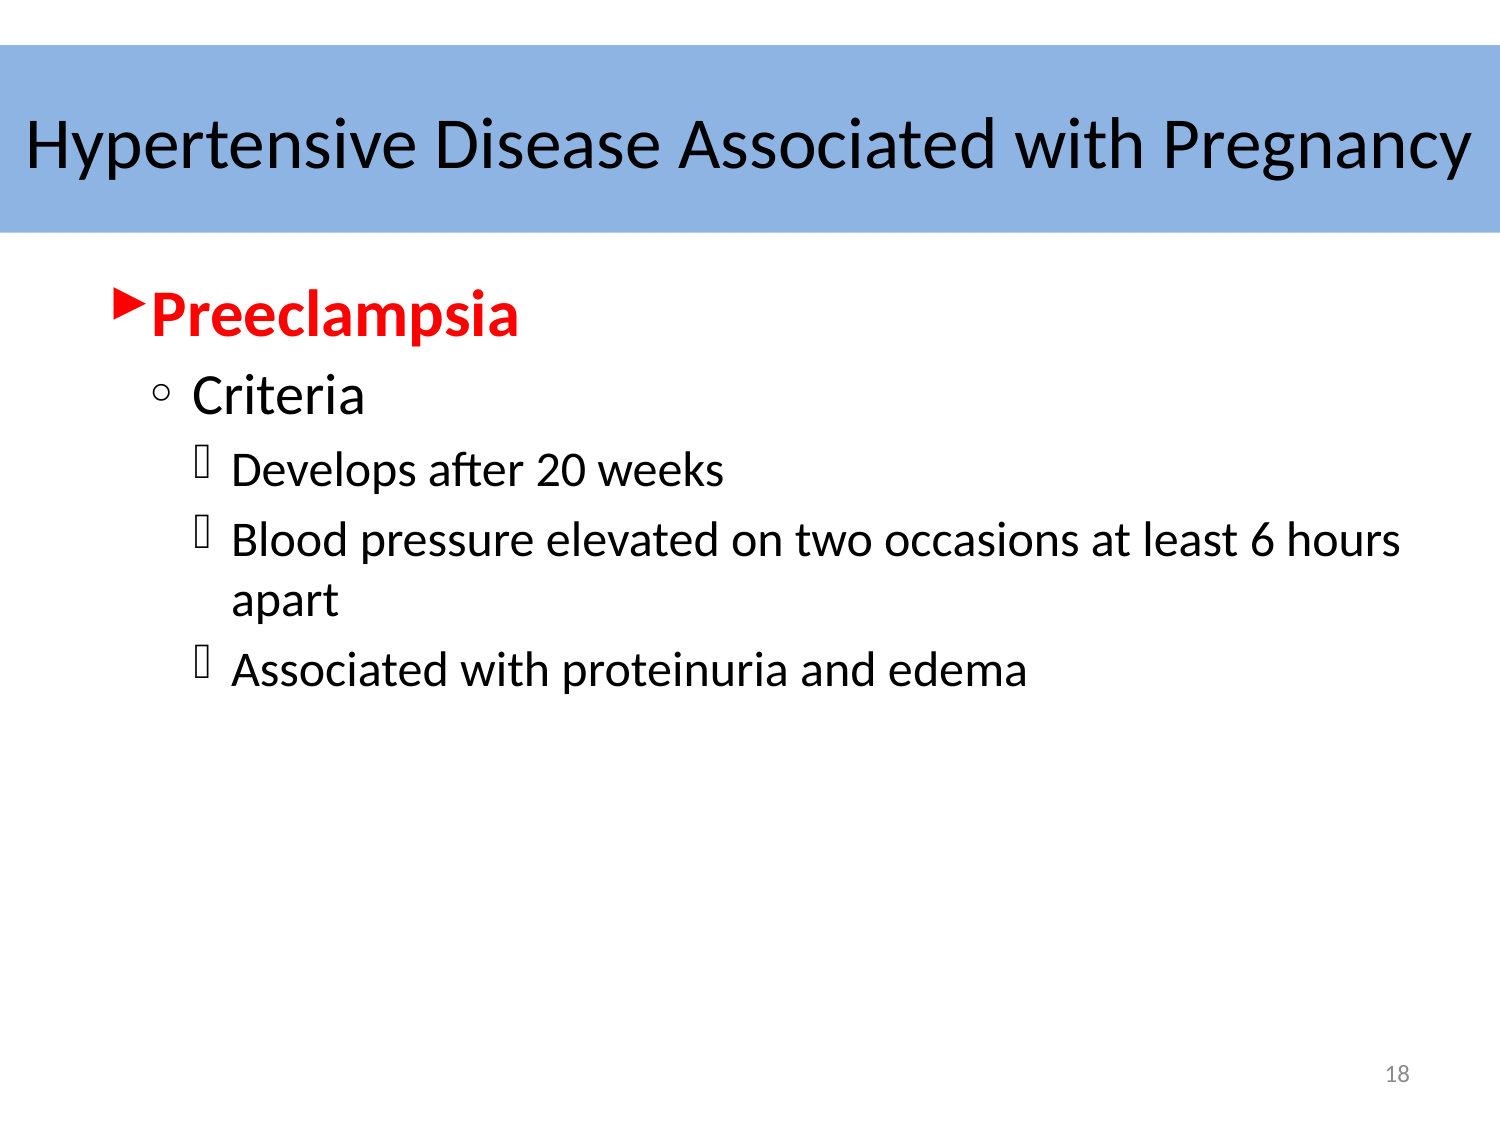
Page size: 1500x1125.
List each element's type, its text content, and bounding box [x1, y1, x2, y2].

slide_number 18 [1074, 1042, 1425, 1103]
title Hypertensive Disease Associated with Pregnancy [0, 45, 1500, 233]
list Preeclampsia Criteria Develops after 20 weeks Blood pressure elevated on two occasions at least 6 hours apart Associated with proteinuria and edema [75, 262, 1425, 1005]
